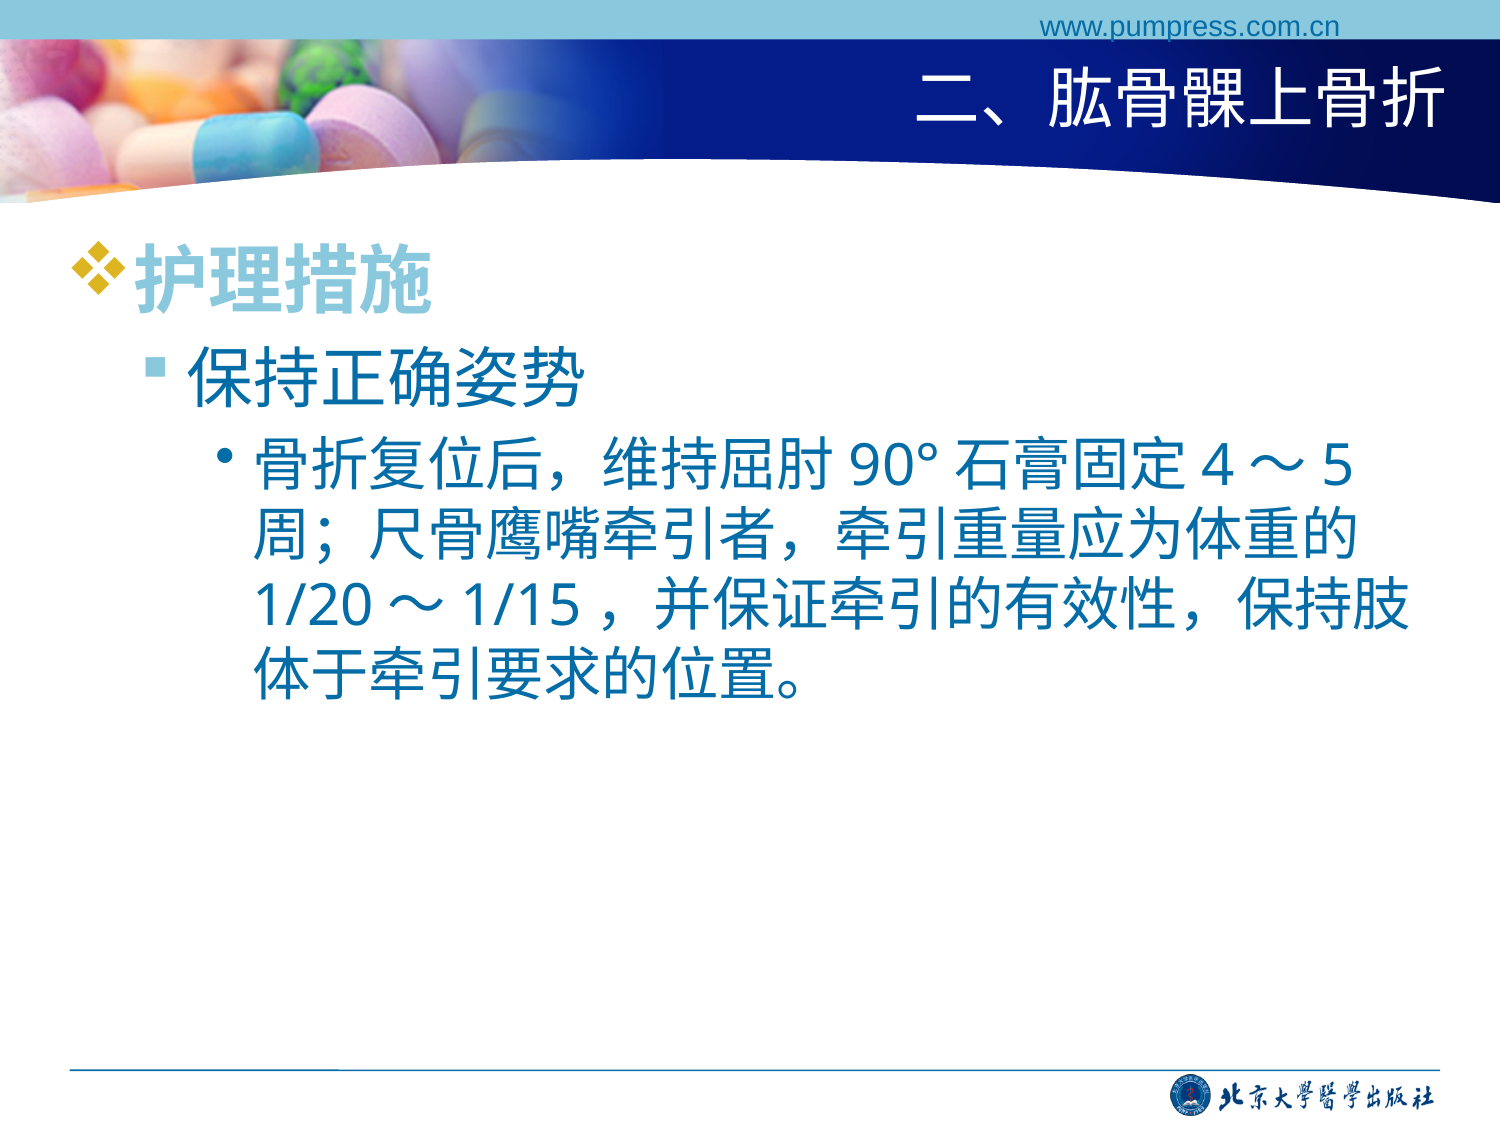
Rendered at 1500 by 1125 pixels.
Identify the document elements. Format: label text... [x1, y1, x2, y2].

slide_number www.pumpress.com.cn [1025, 0, 1463, 38]
picture [1170, 1074, 1436, 1118]
list 护理措施 保持正确姿势 骨折复位后，维持屈肘90°石膏固定4～5周；尺骨鹰嘴牵引者，牵引重量应为体重的1/20～1/15，并保证牵引的有效性，保持肢体于牵引要求的位置。 [49, 224, 1463, 1026]
picture [0, 40, 1500, 203]
title 二、肱骨髁上骨折 [137, 49, 1463, 143]
